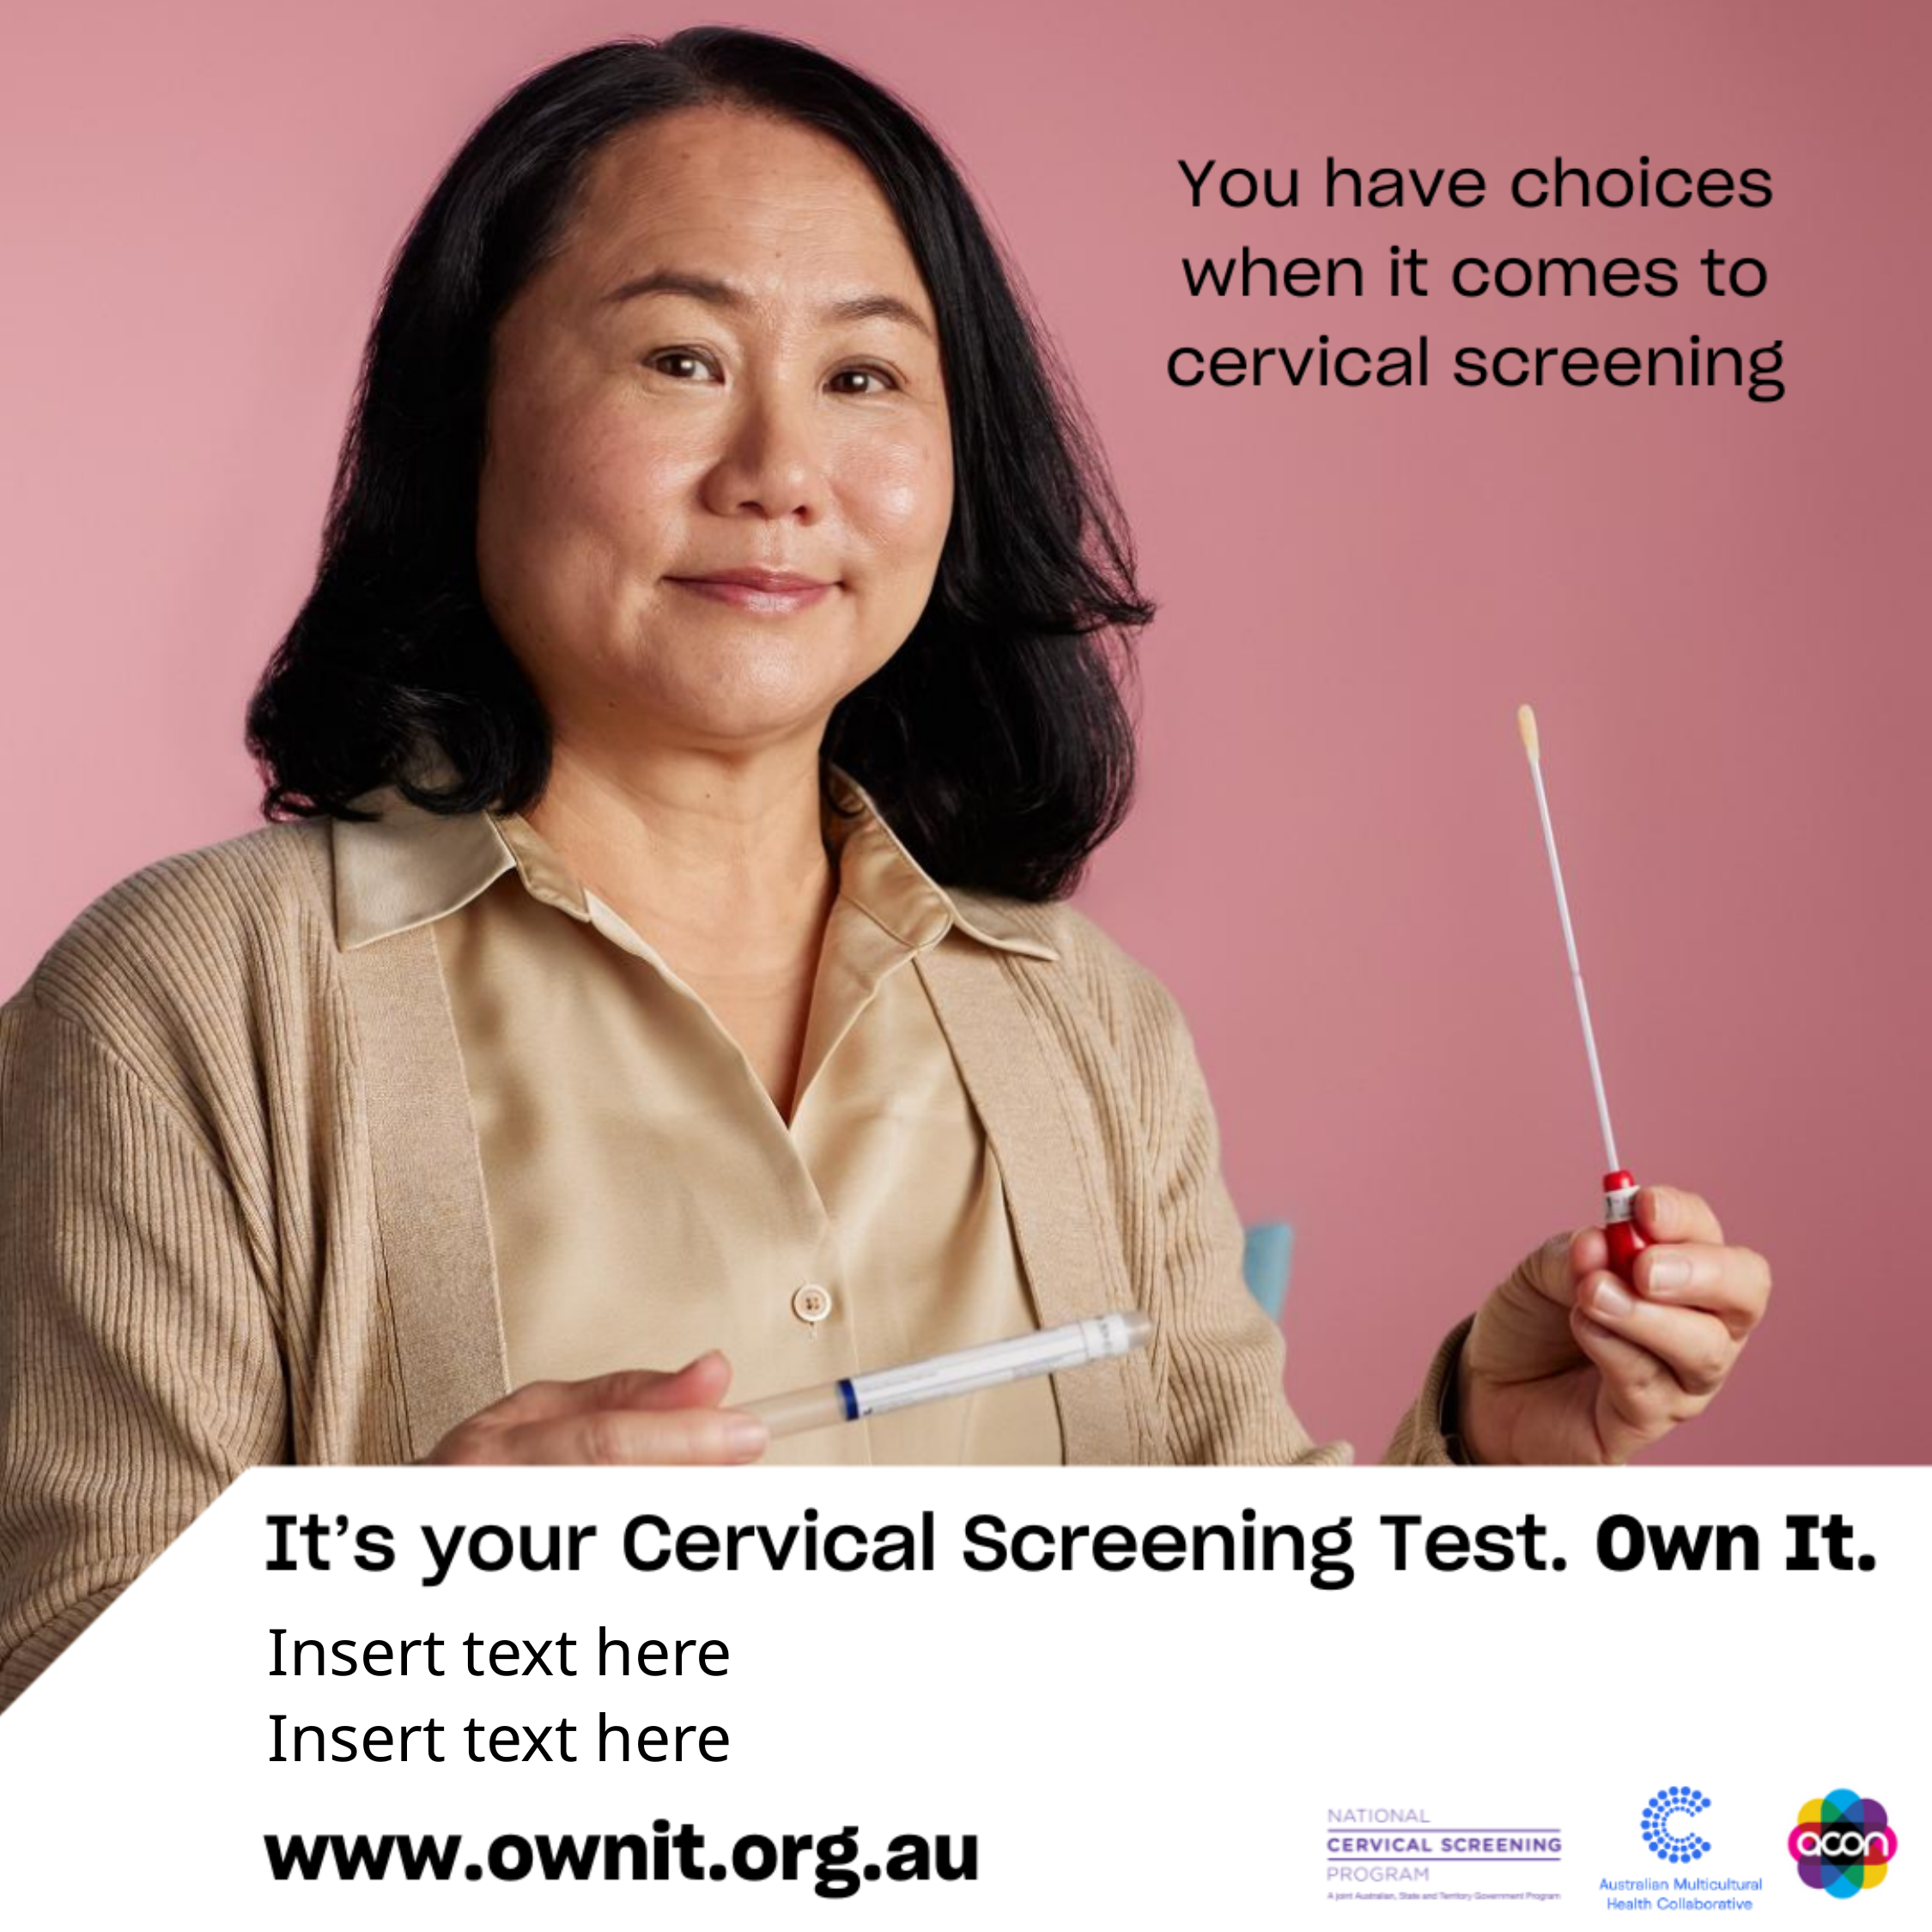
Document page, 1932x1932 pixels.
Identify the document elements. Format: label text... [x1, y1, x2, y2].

text_box Insert text here [254, 1605, 1868, 1696]
picture [0, 0, 1932, 1932]
text_box Insert text here [254, 1691, 1302, 1781]
